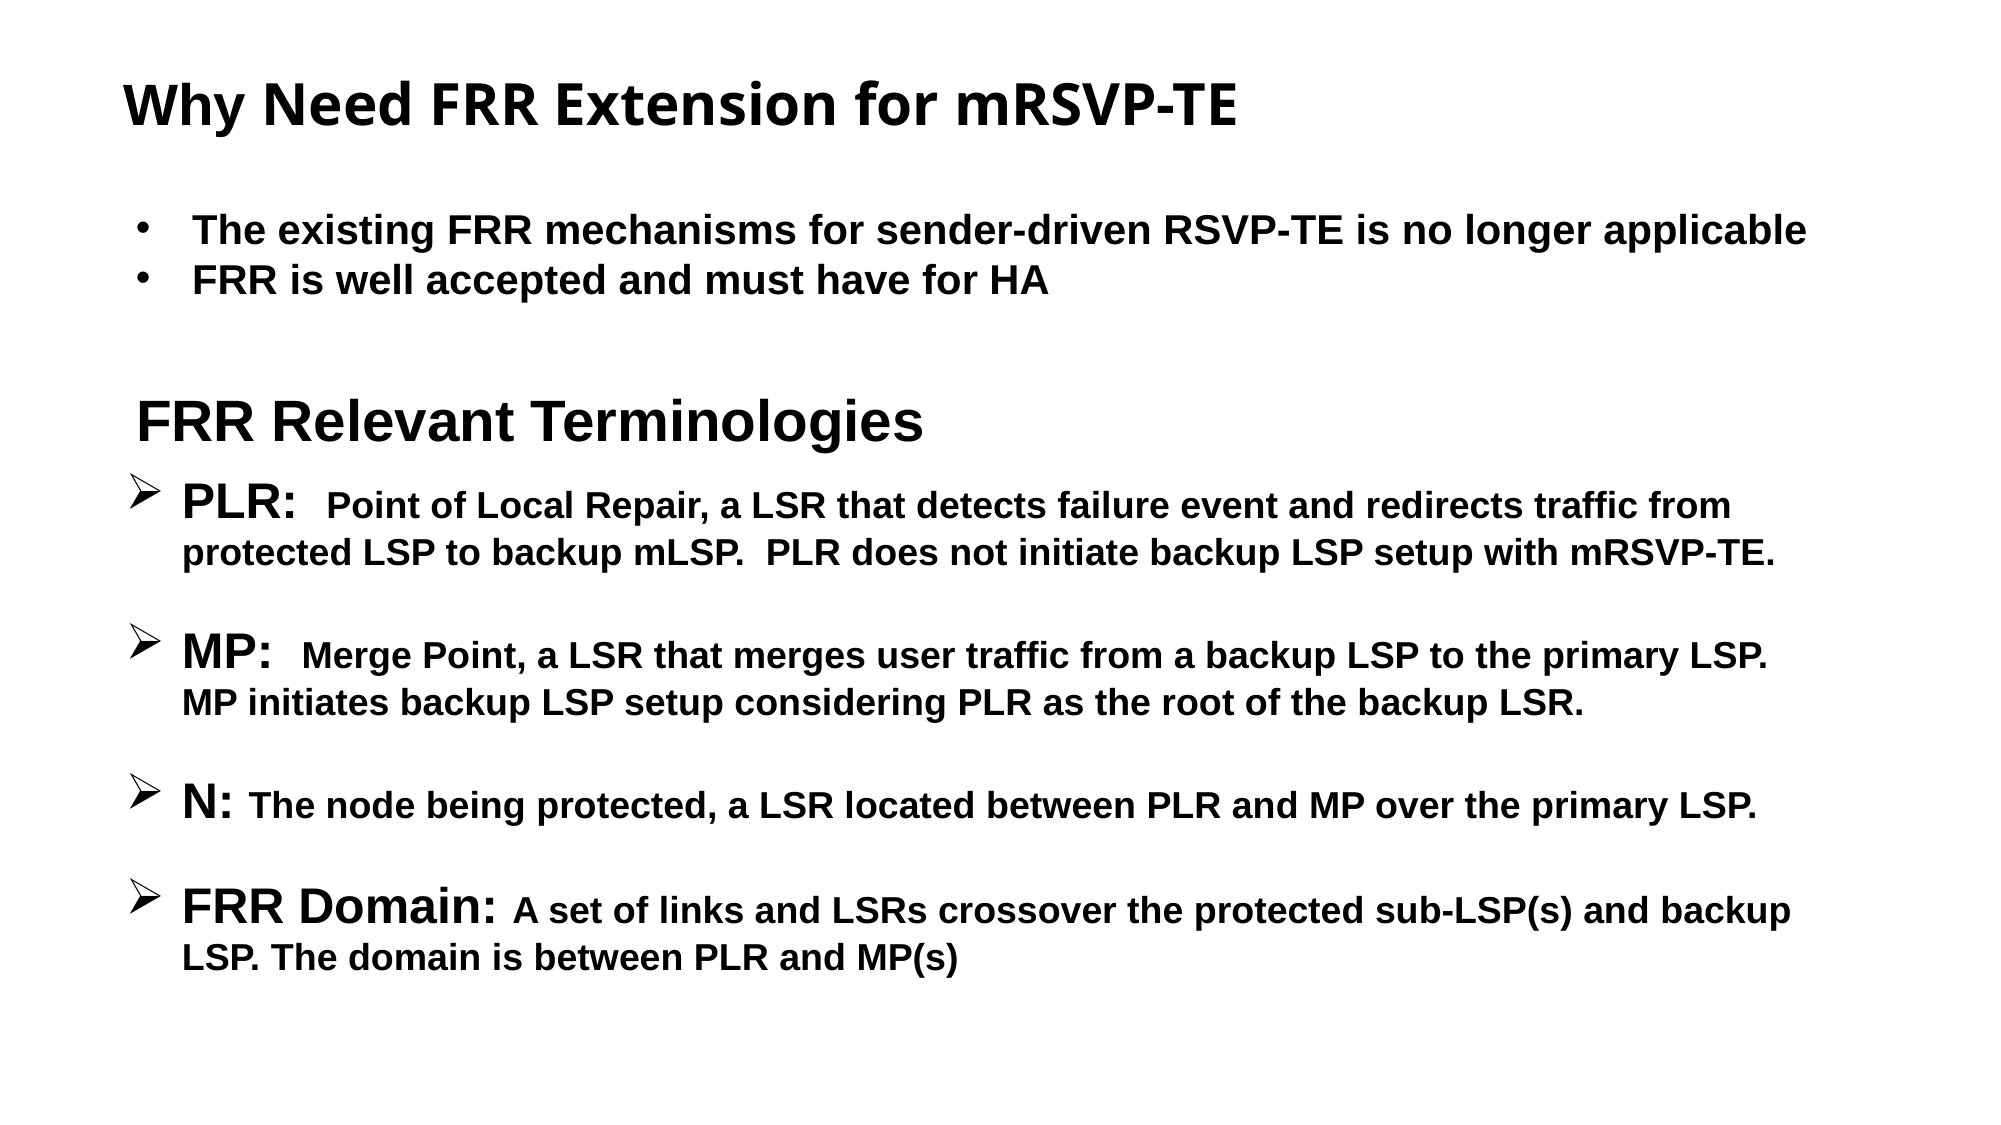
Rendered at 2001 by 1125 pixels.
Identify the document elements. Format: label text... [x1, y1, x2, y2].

text_box PLR: Point of Local Repair, a LSR that detects failure event and redirects traffic from protected LSP to backup mLSP. PLR does not initiate backup LSP setup with mRSVP-TE. MP: Merge Point, a LSR that merges user traffic from a backup LSP to the primary LSP. MP initiates backup LSP setup considering PLR as the root of the backup LSR. N: The node being protected, a LSR located between PLR and MP over the primary LSP. FRR Domain: A set of links and LSRs crossover the protected sub-LSP(s) and backup LSP. The domain is between PLR and MP(s) [0, 420, 1841, 1026]
text_box Why Need FRR Extension for mRSVP-TE [52, 54, 1399, 150]
text_box The existing FRR mechanisms for sender-driven RSVP-TE is no longer applicable FRR is well accepted and must have for HA [121, 149, 1947, 310]
text_box FRR Relevant Terminologies [121, 347, 1627, 420]
